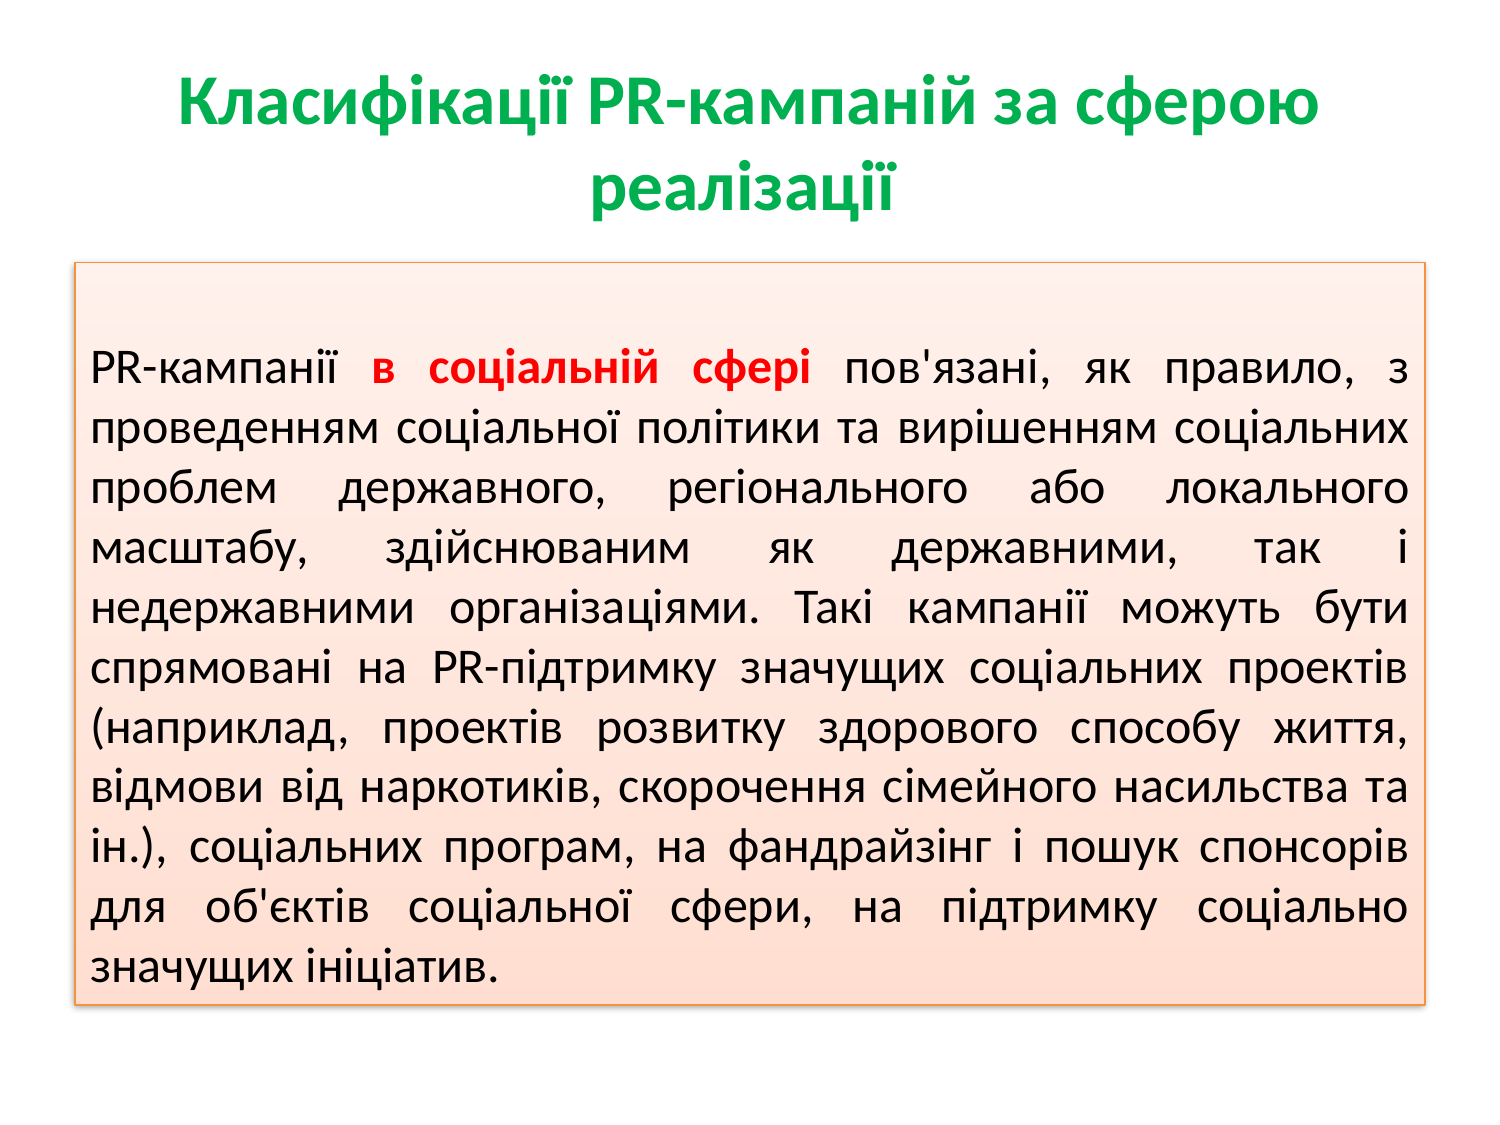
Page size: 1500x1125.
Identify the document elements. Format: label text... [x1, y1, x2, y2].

list PR-кампанії в соціальній сфері пов'язані, як правило, з проведенням соціальної політики та вирішенням соціальних проблем державного, регіонального або локального масштабу, здійснюваним як державними, так і недержавними організаціями. Такі кампанії можуть бути спрямовані на PR-підтримку значущих соціальних проектів (наприклад, проектів розвитку здорового способу життя, відмови від наркотиків, скорочення сімейного насильства та ін.), соціальних програм, на фандрайзінг і пошук спонсорів для об'єктів соціальної сфери, на підтримку соціально значущих ініціатив. [74, 262, 1426, 1006]
title Класифікації PR-кампаній за сферою реалізації [75, 45, 1425, 233]
